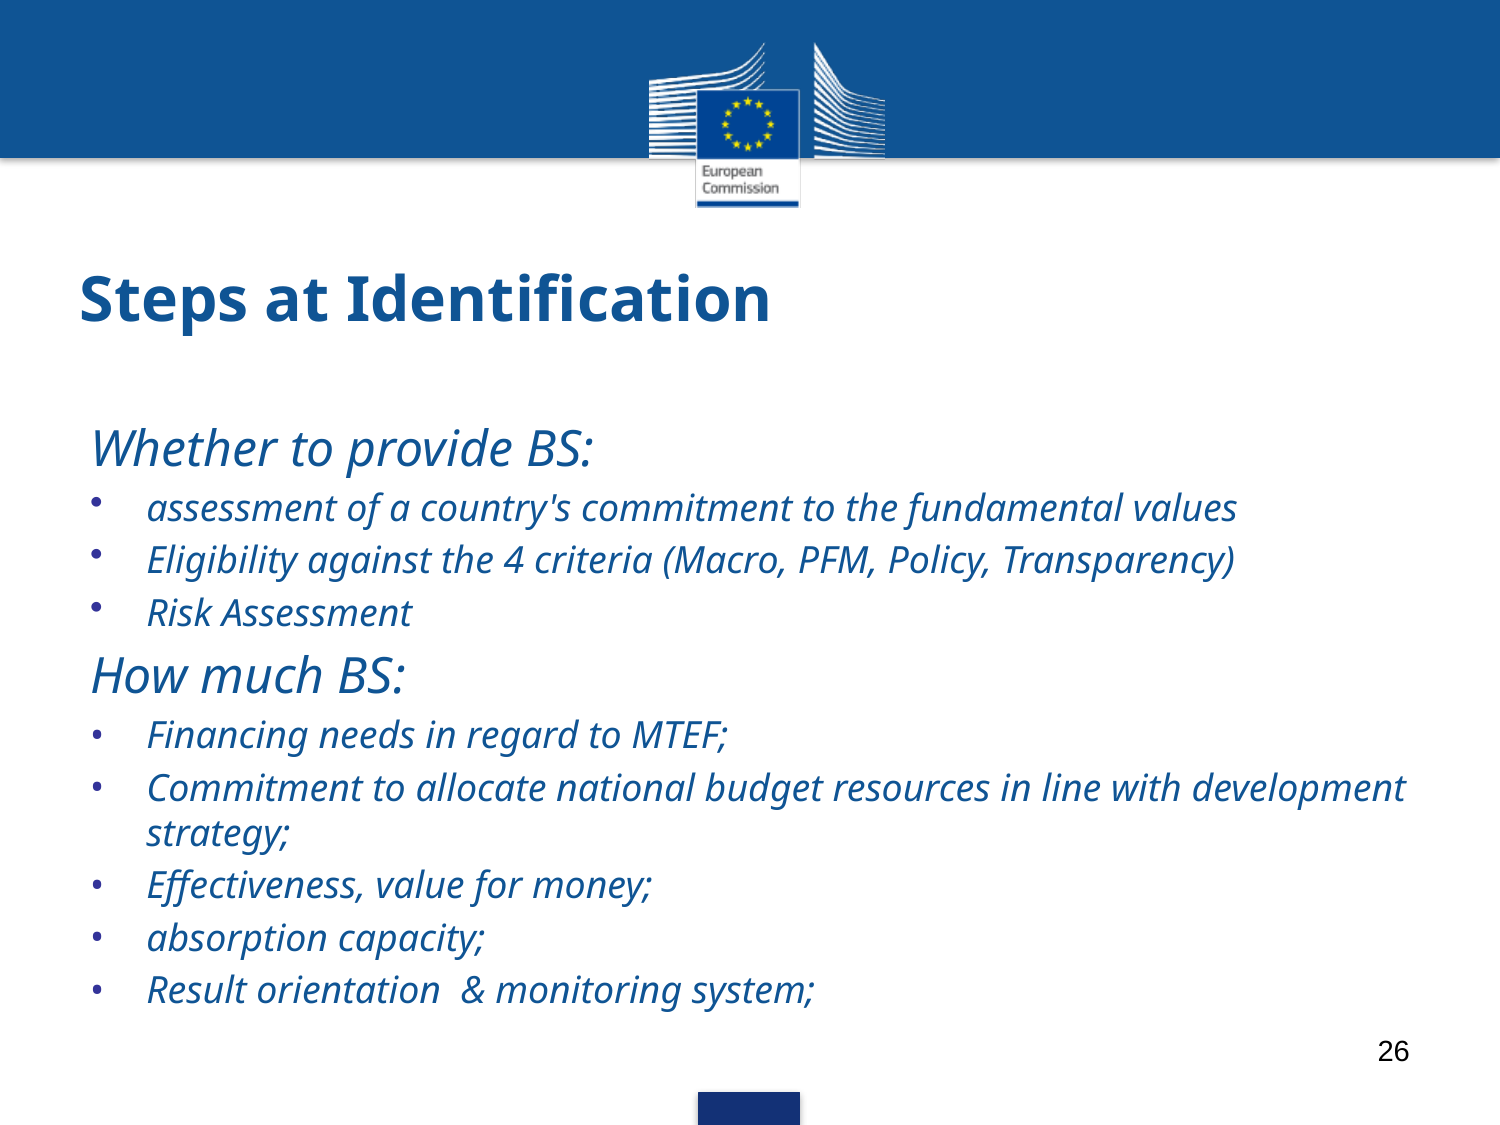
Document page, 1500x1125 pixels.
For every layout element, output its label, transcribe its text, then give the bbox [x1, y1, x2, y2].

list Whether to provide BS: assessment of a country's commitment to the fundamental values Eligibility against the 4 criteria (Macro, PFM, Policy, Transparency) Risk Assessment How much BS: Financing needs in regard to MTEF; Commitment to allocate national budget resources in line with development strategy; Effectiveness, value for money; absorption capacity; Result orientation & monitoring system; [75, 408, 1425, 1083]
picture [649, 42, 885, 208]
slide_number 26 [1074, 1024, 1426, 1103]
title Steps at Identification [64, 219, 1415, 374]
